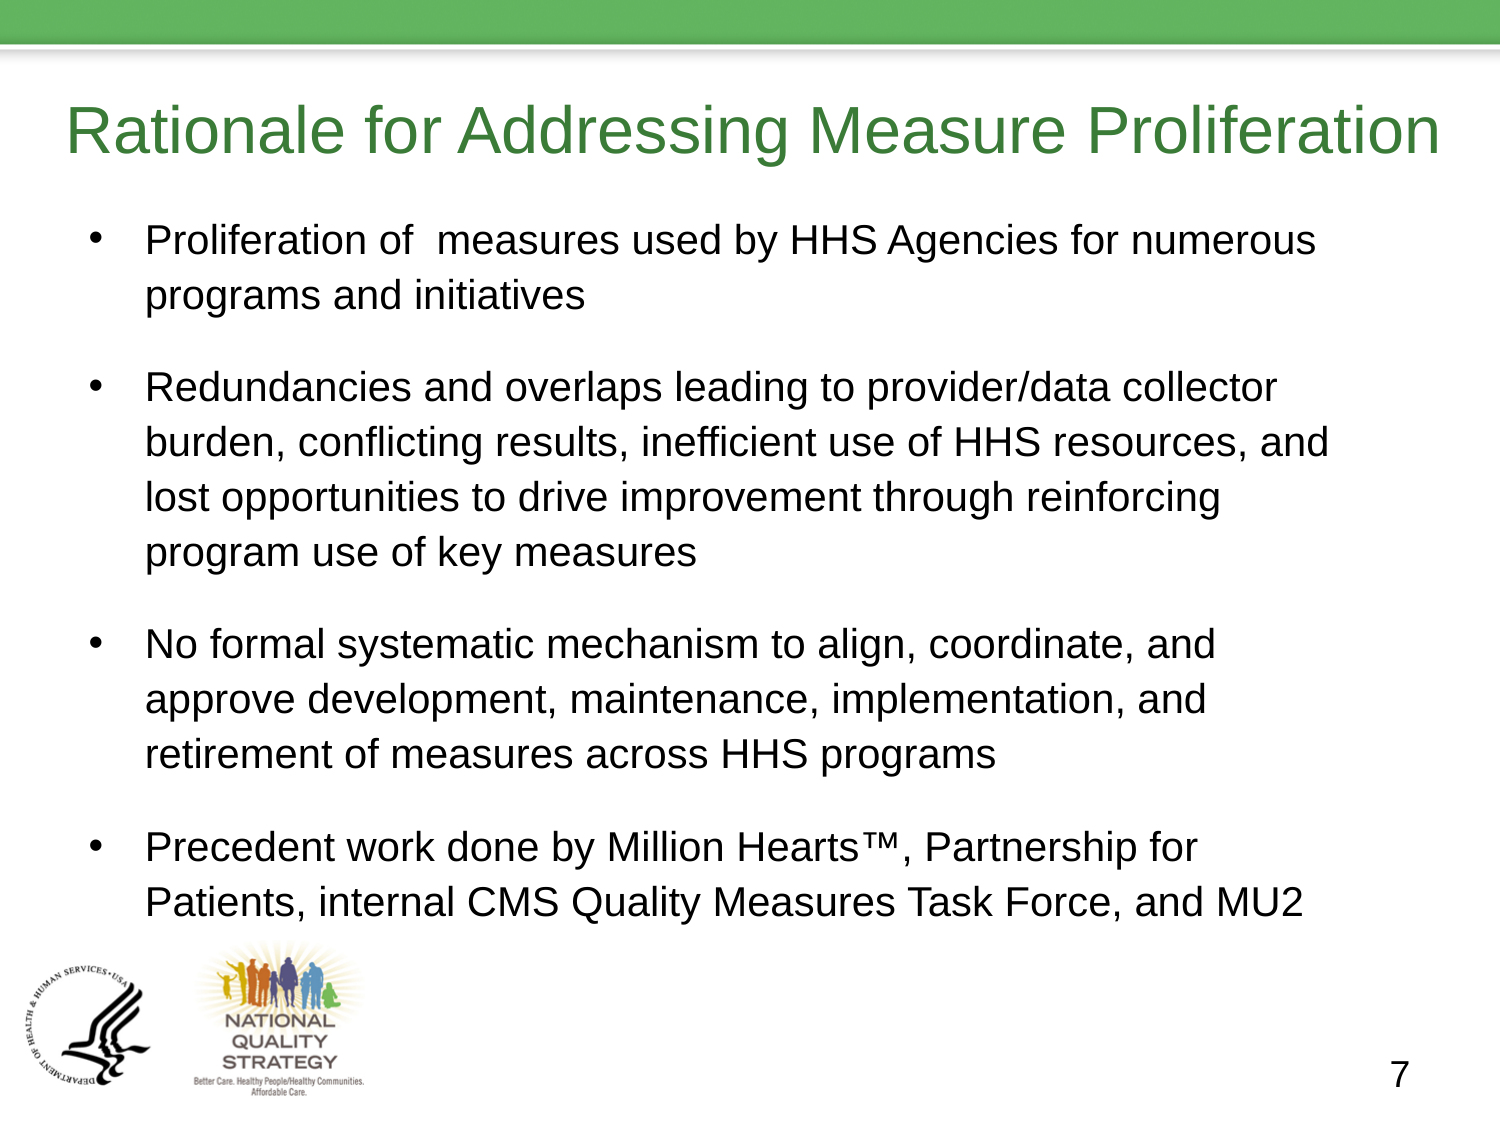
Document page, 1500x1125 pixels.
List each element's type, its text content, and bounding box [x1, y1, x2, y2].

picture [0, 0, 1500, 104]
title Rationale for Addressing Measure Proliferation [50, 79, 1488, 175]
slide_number 7 [1074, 1042, 1425, 1103]
list Proliferation of measures used by HHS Agencies for numerous programs and initiatives Redundancies and overlaps leading to provider/data collector burden, conflicting results, inefficient use of HHS resources, and lost opportunities to drive improvement through reinforcing program use of key measures No formal systematic mechanism to align, coordinate, and approve development, maintenance, implementation, and retirement of measures across HHS programs Precedent work done by Million Hearts™, Partnership for Patients, internal CMS Quality Measures Task Force, and MU2 [72, 200, 1348, 963]
picture [23, 940, 365, 1101]
